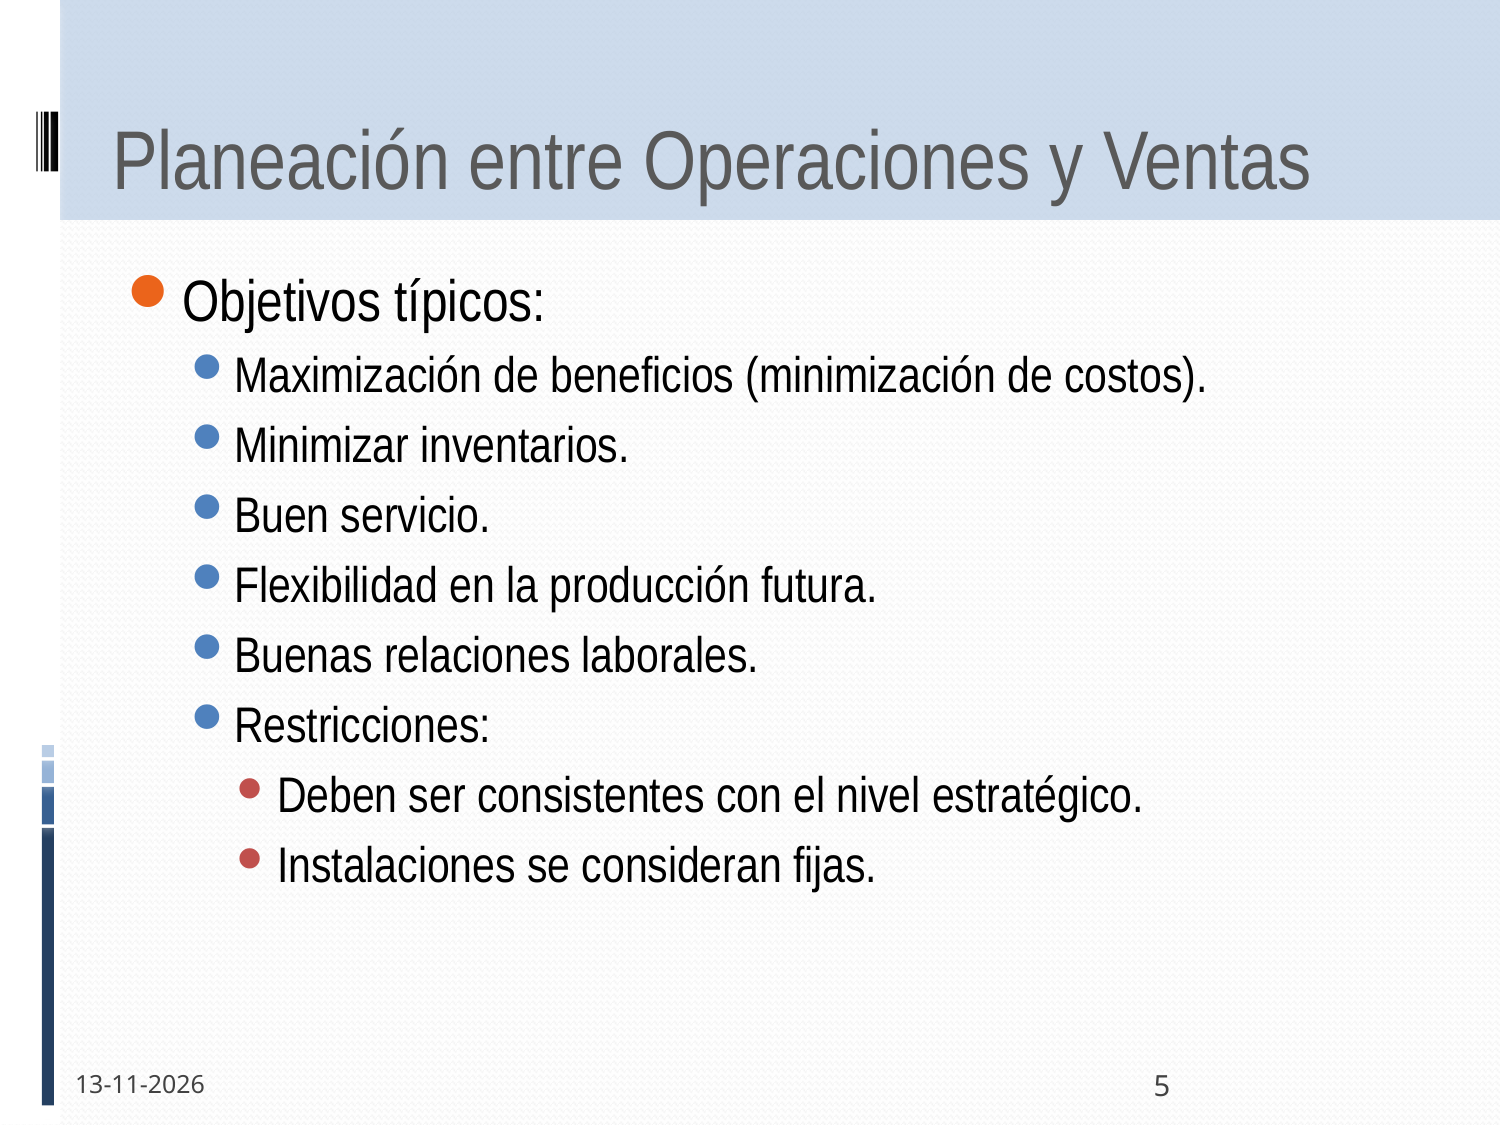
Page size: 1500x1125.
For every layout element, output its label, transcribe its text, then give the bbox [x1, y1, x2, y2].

title Planeación entre Operaciones y Ventas [111, 18, 1436, 207]
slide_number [75, 1042, 243, 1103]
list Objetivos típicos: Maximización de beneficios (minimización de costos). Minimizar inventarios. Buen servicio. Flexibilidad en la producción futura. Buenas relaciones laborales. Restricciones: Deben ser consistentes con el nivel estratégico. Instalaciones se consideran fijas. [111, 255, 1436, 1038]
slide_number 5 [1045, 1046, 1171, 1107]
